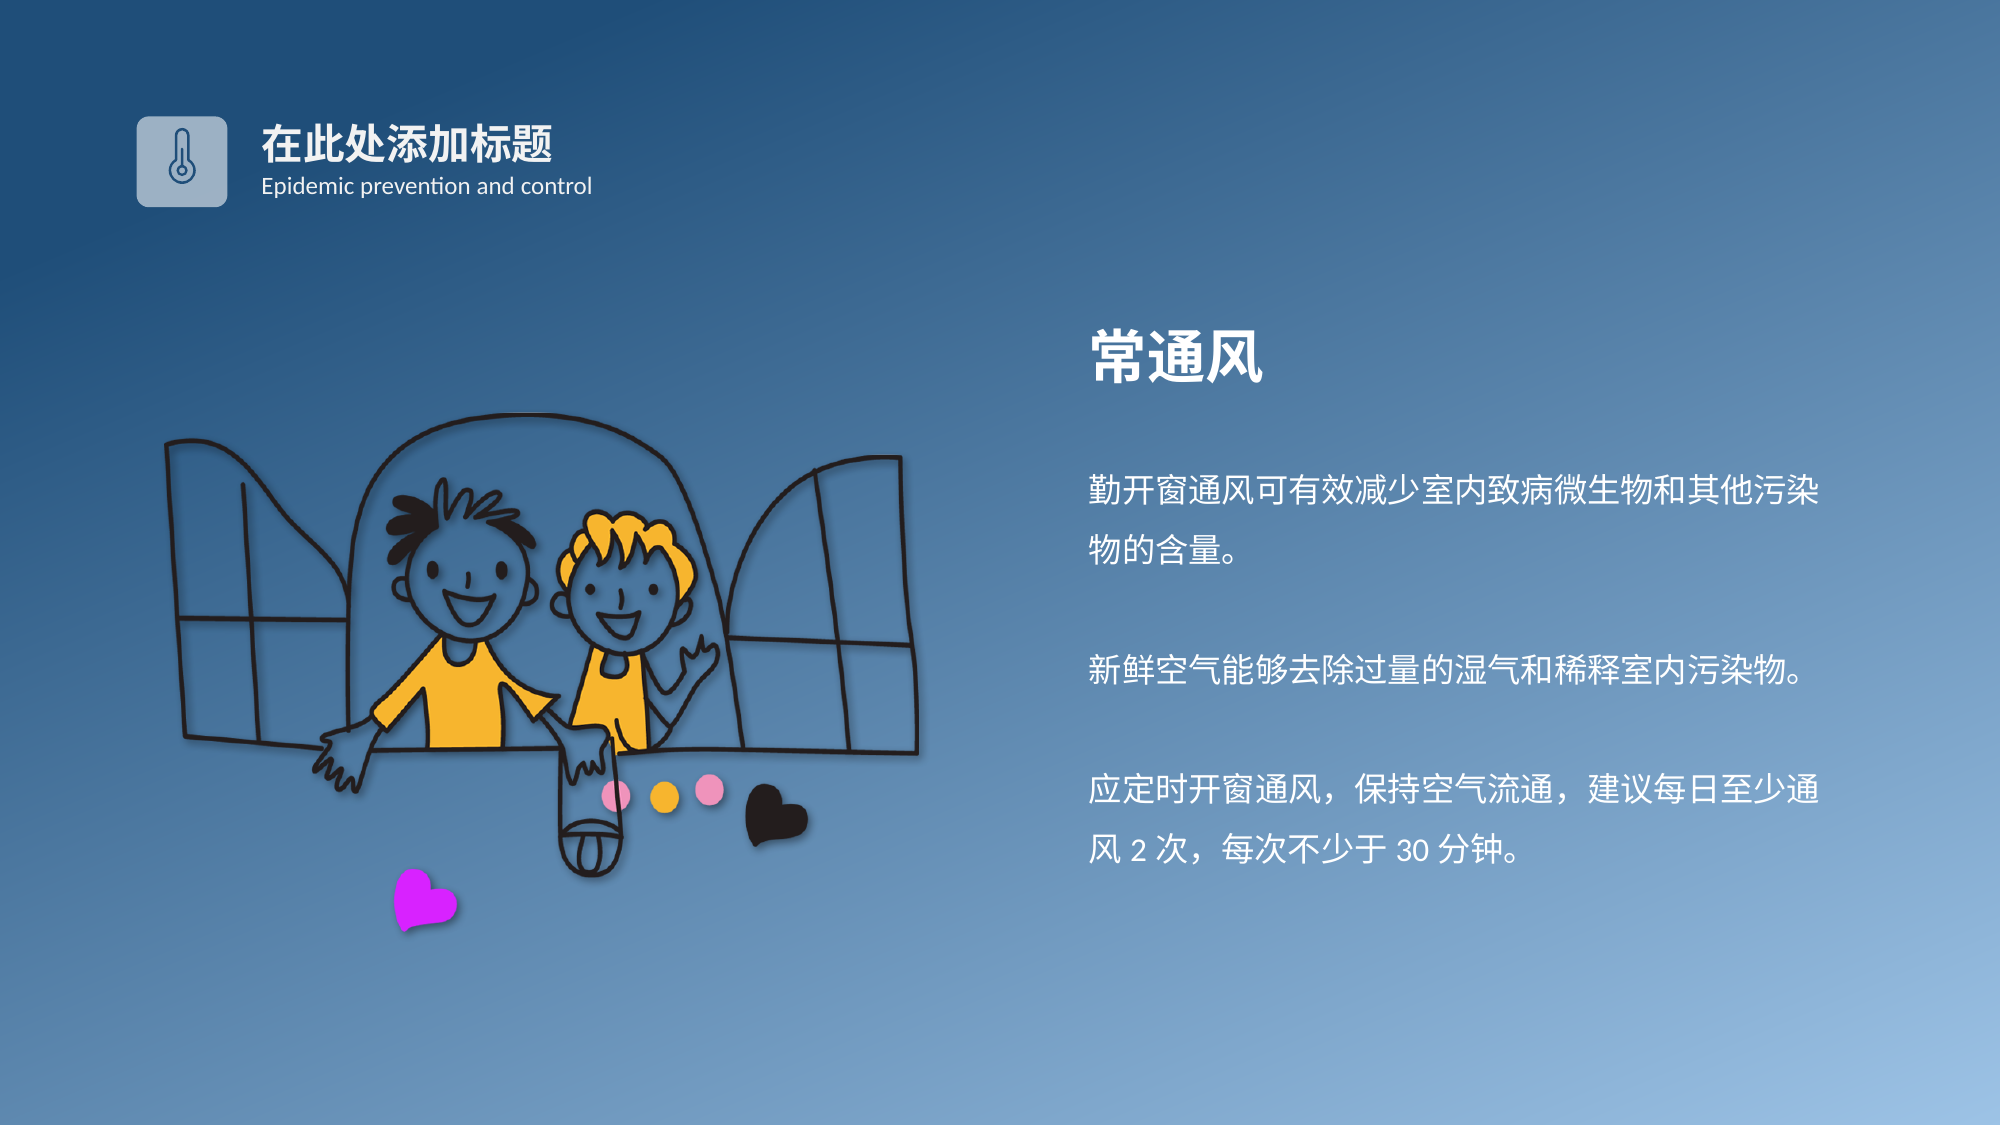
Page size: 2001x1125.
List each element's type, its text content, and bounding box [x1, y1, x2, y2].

text_box 在此处添加标题 [246, 110, 743, 162]
text_box [135, 115, 229, 206]
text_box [168, 127, 196, 184]
text_box Epidemic prevention and control [246, 162, 743, 205]
text_box 勤开窗通风可有效减少室内致病微生物和其他污染物的含量。 新鲜空气能够去除过量的湿气和稀释室内污染物。 应定时开窗通风，保持空气流通，建议每日至少通风2次，每次不少于30分钟。 [1074, 441, 1837, 876]
text_box 常通风 [1074, 312, 1576, 398]
picture [136, 207, 929, 999]
